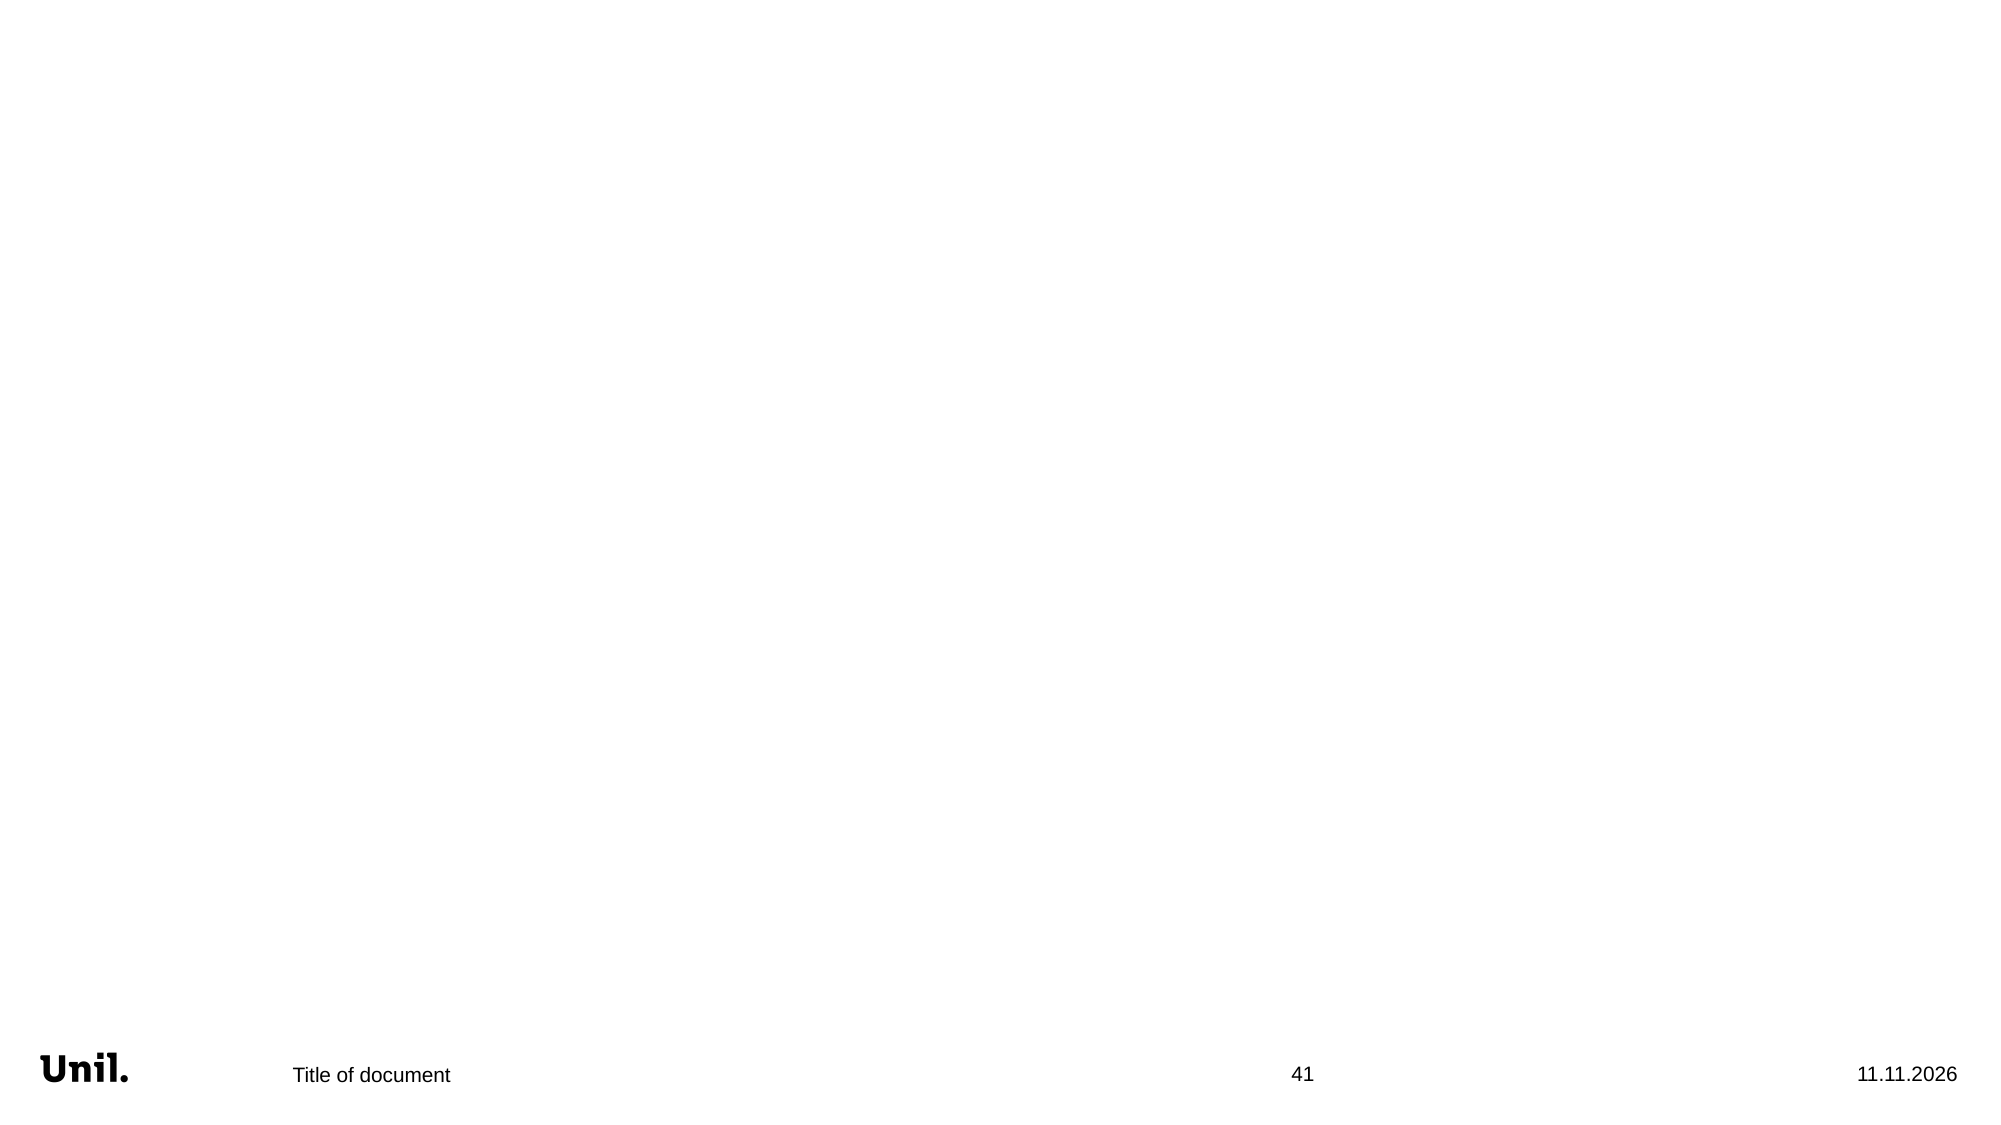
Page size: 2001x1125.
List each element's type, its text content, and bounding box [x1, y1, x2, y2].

footer Title of document [292, 1011, 1048, 1087]
slide_number 41 [1250, 1037, 1355, 1086]
picture [27, 1042, 141, 1095]
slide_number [1789, 1026, 1958, 1086]
